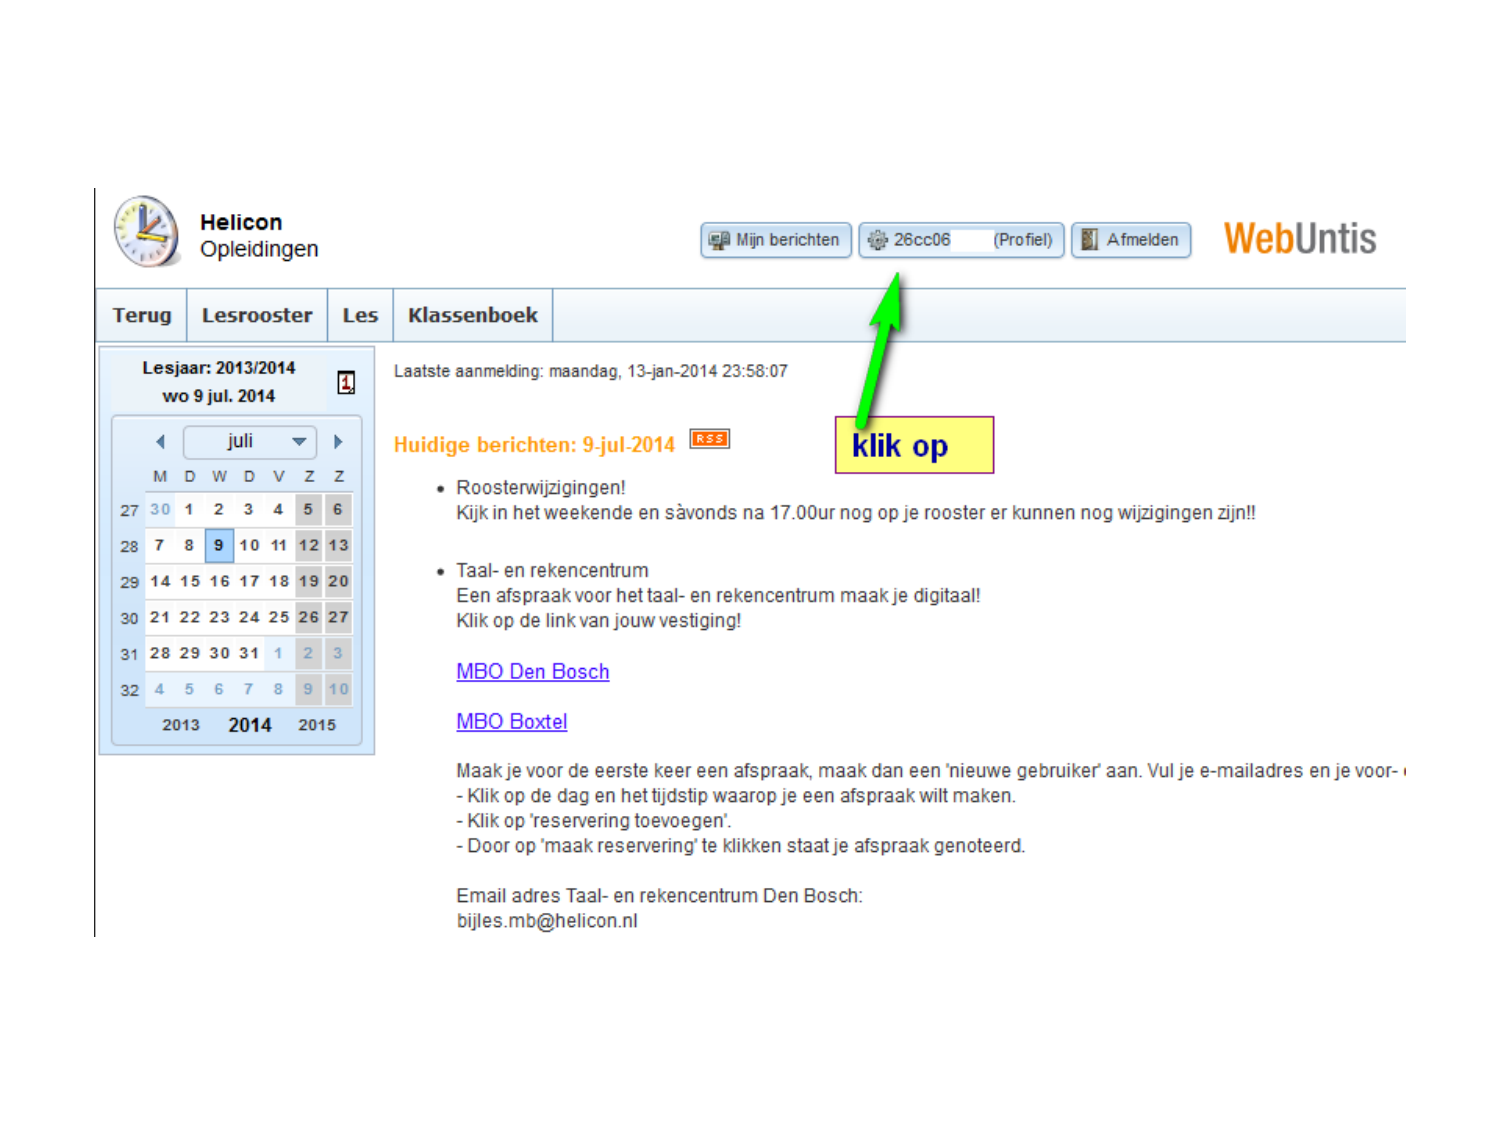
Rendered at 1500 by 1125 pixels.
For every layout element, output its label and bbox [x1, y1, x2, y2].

picture [94, 187, 1406, 937]
